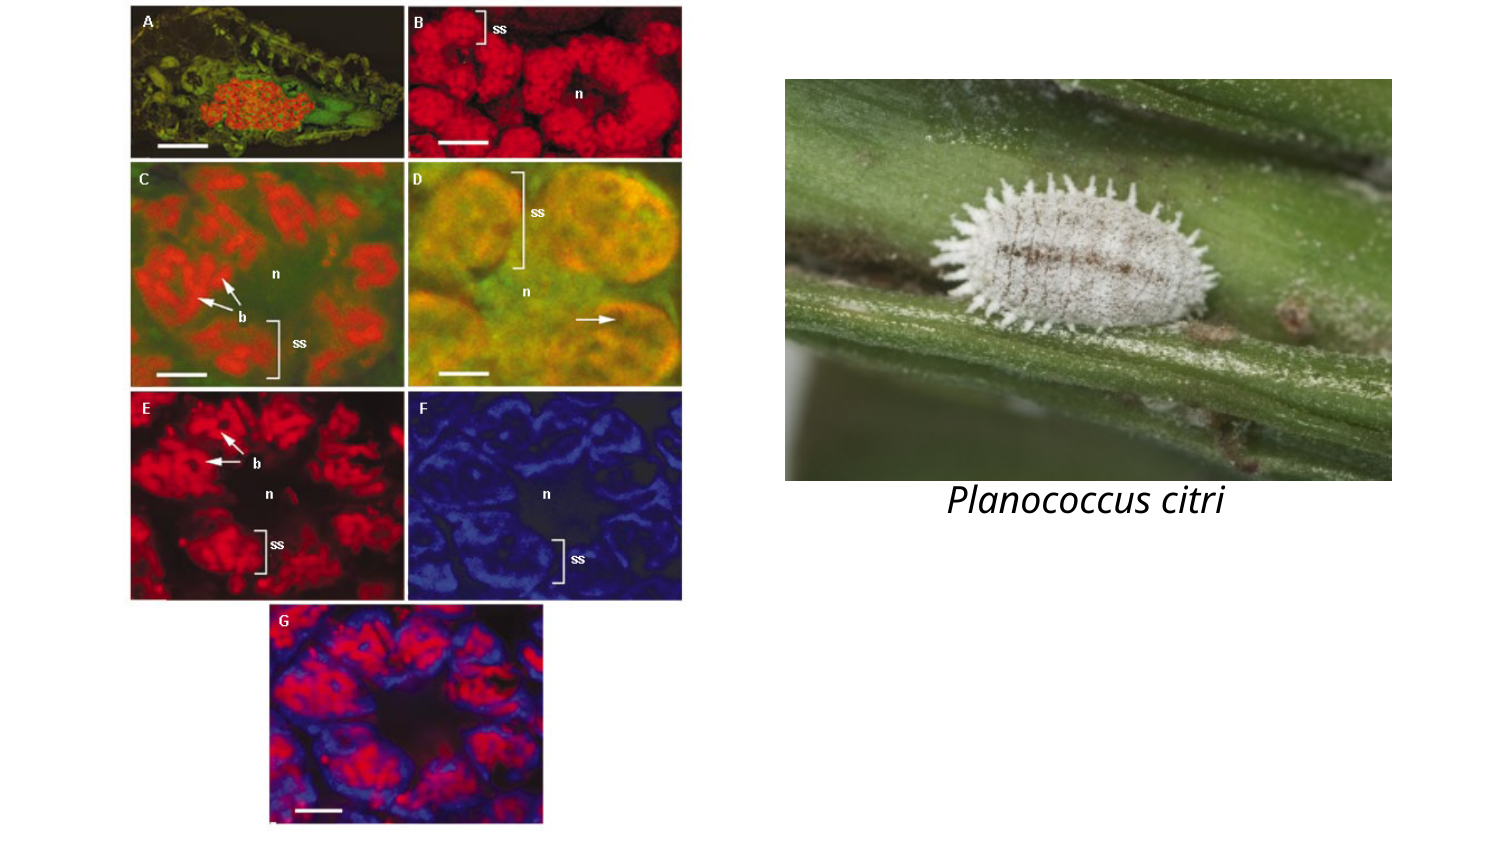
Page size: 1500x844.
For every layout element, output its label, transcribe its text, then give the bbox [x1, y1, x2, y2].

picture [785, 78, 1392, 482]
picture [123, 0, 692, 831]
text_box Planococcus citri [931, 491, 1240, 529]
